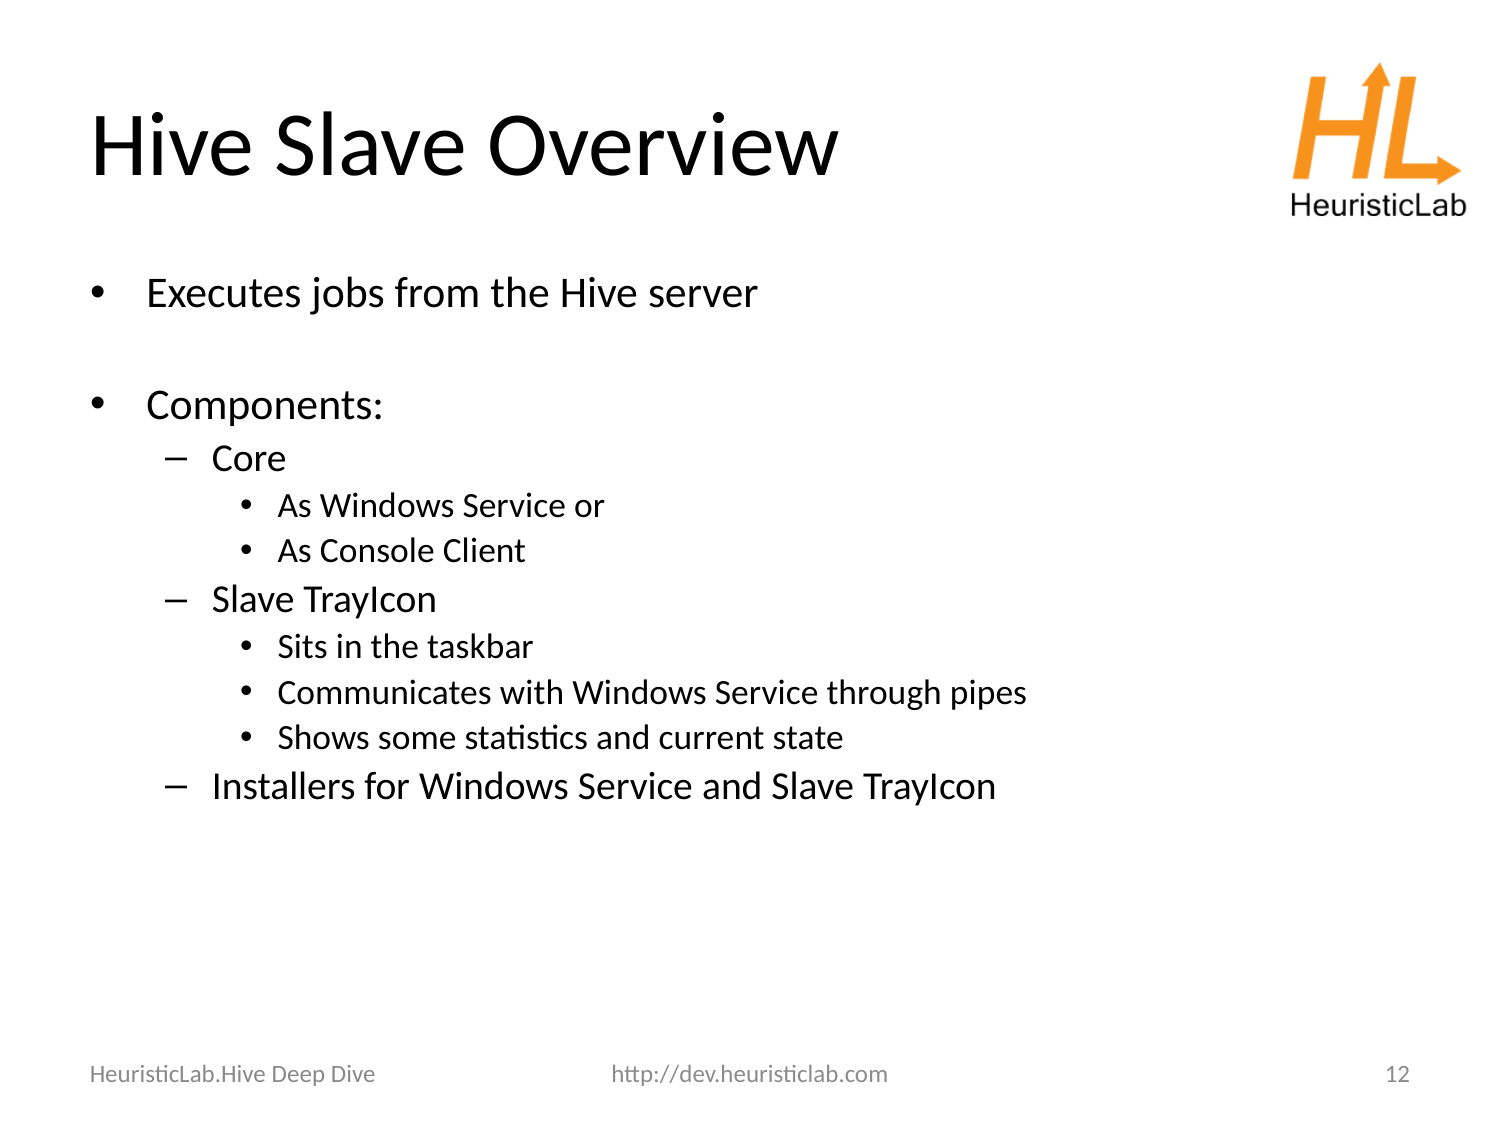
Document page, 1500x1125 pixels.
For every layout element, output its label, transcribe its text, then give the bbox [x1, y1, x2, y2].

text_box 12 [1074, 1042, 1425, 1103]
text_box HeuristicLab.Hive Deep Dive [75, 1042, 425, 1103]
title Hive Slave Overview [74, 44, 1282, 233]
picture [1281, 27, 1474, 244]
list Executes jobs from the Hive server Components: Core As Windows Service or As Console Client Slave TrayIcon Sits in the taskbar Communicates with Windows Service through pipes Shows some statistics and current state Installers for Windows Service and Slave TrayIcon [74, 262, 1426, 1006]
text_box http://dev.heuristiclab.com [512, 1042, 988, 1103]
